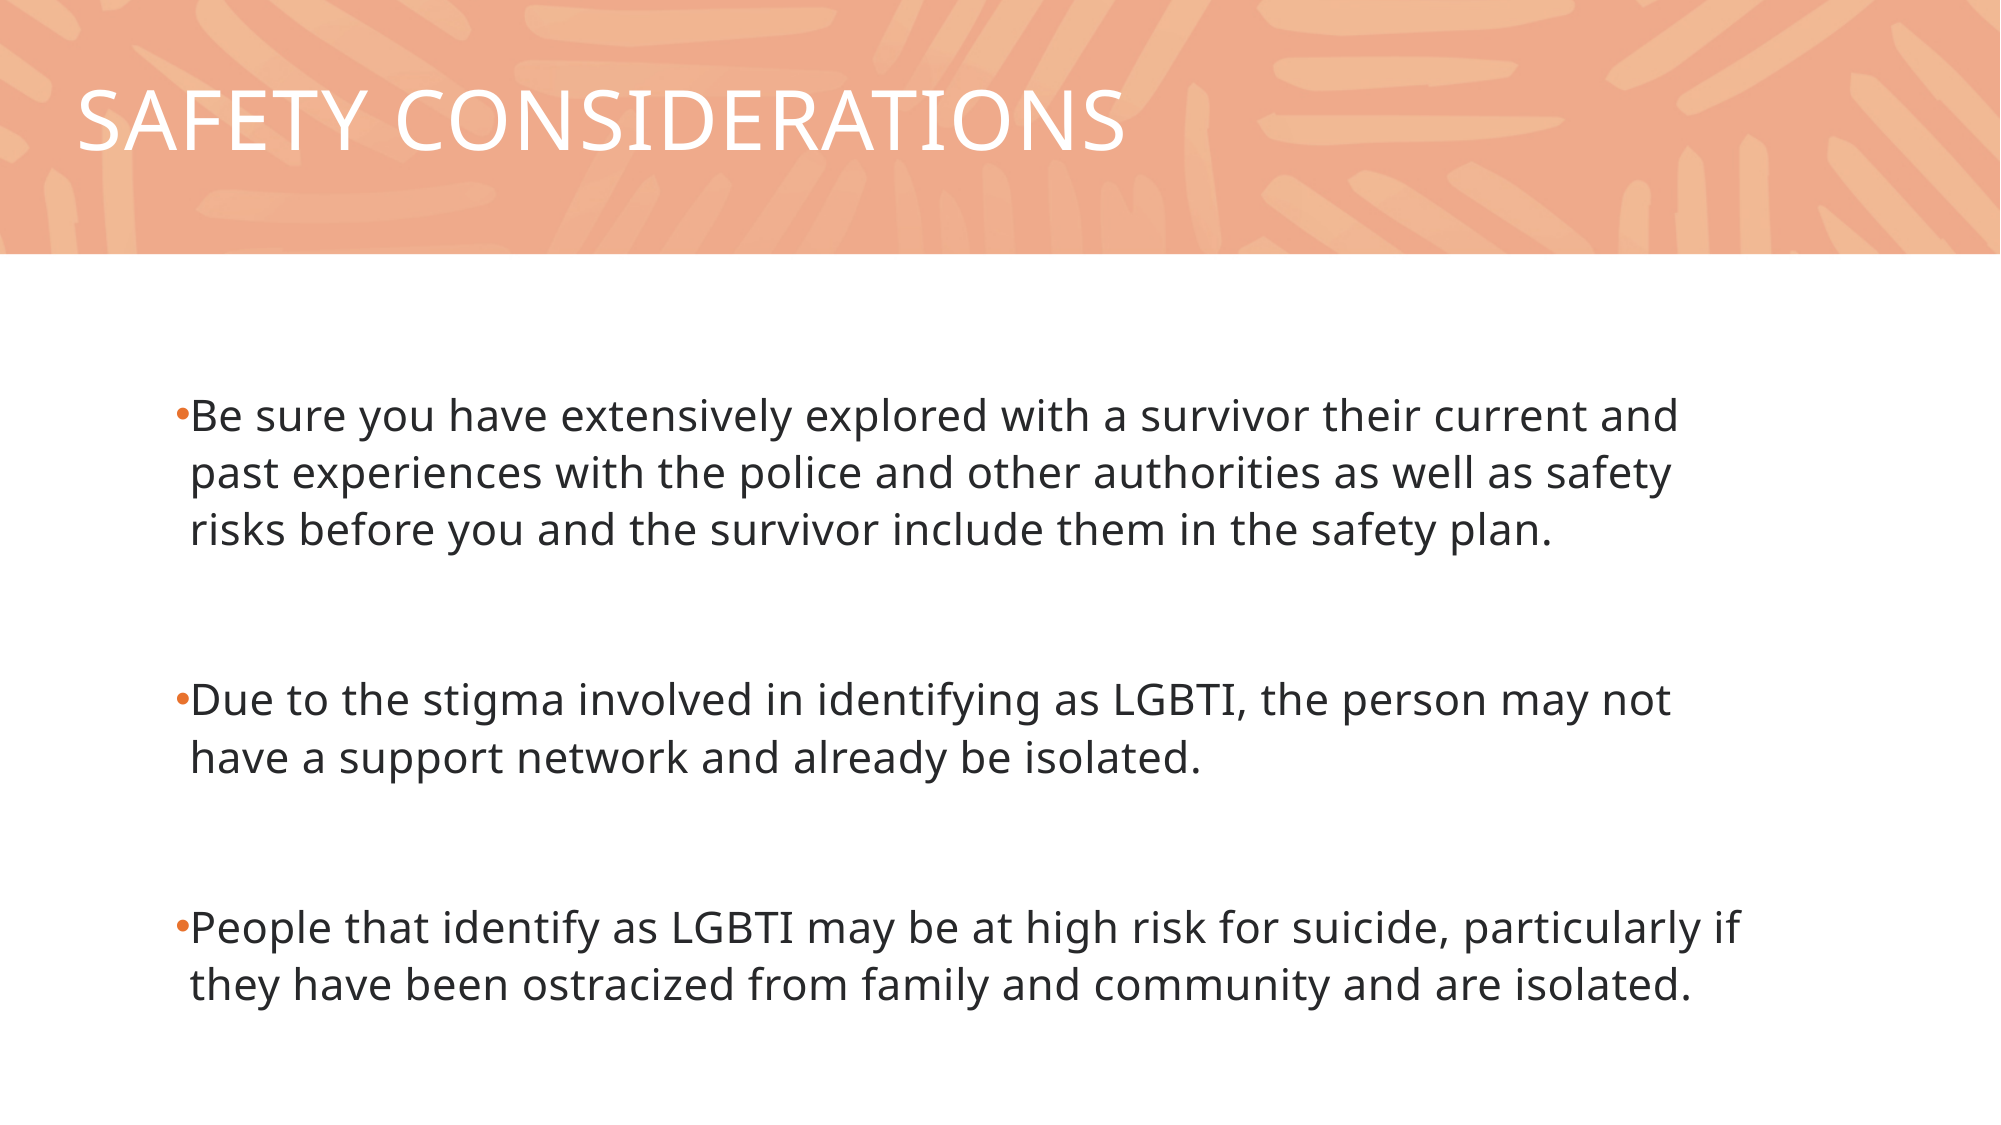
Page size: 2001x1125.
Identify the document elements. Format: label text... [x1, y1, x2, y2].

title Safety considerations [61, 33, 1938, 220]
picture [0, 0, 2000, 1125]
list Be sure you have extensively explored with a survivor their current and past experiences with the police and other authorities as well as safety risks before you and the survivor include them in the safety plan. Due to the stigma involved in identifying as LGBTI, the person may not have a support network and already be isolated. People that identify as LGBTI may be at high risk for suicide, particularly if they have been ostracized from family and community and are isolated. [167, 374, 1763, 1036]
